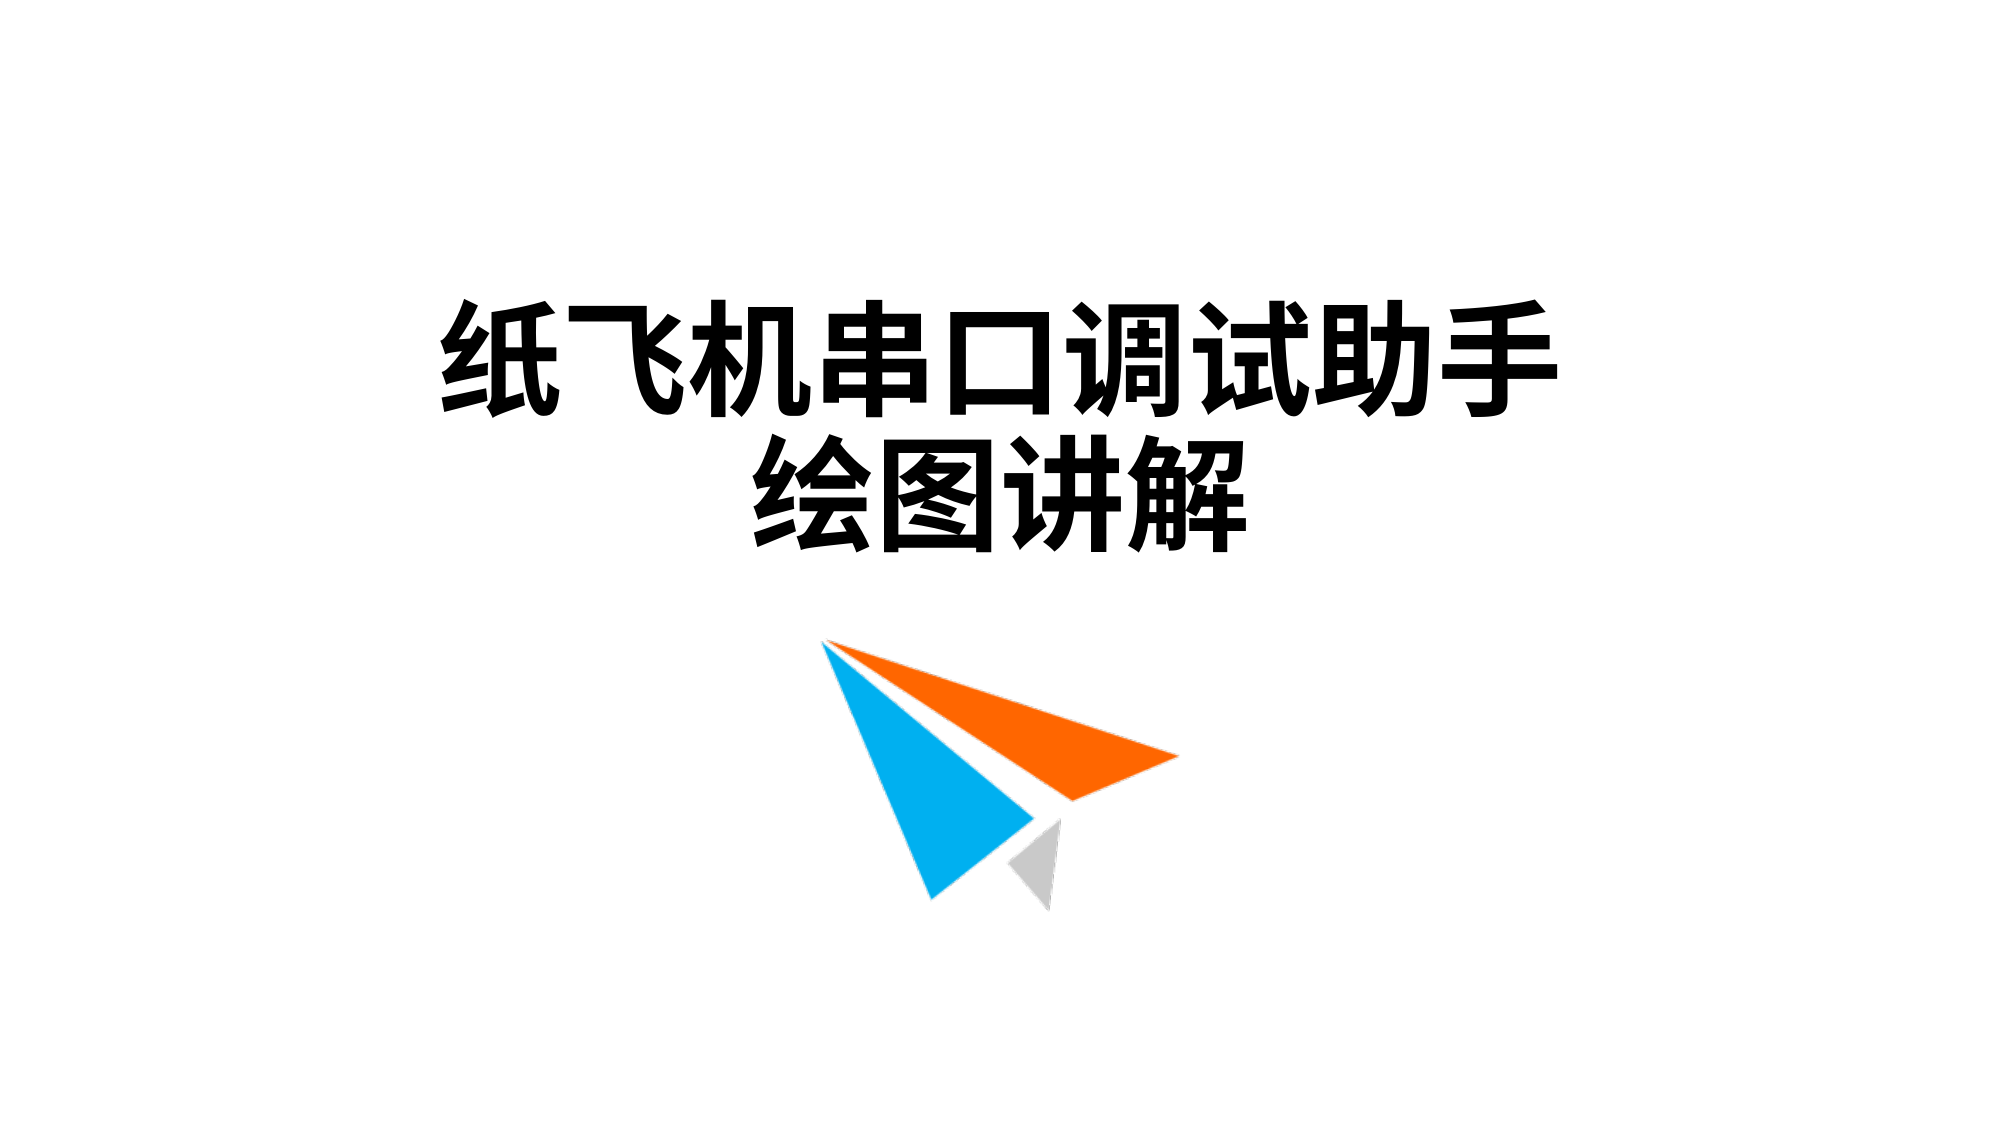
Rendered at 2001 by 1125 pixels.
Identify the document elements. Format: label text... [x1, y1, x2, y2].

picture [819, 578, 1181, 941]
title 纸飞机串口调试助手 绘图讲解 [249, 184, 1750, 576]
